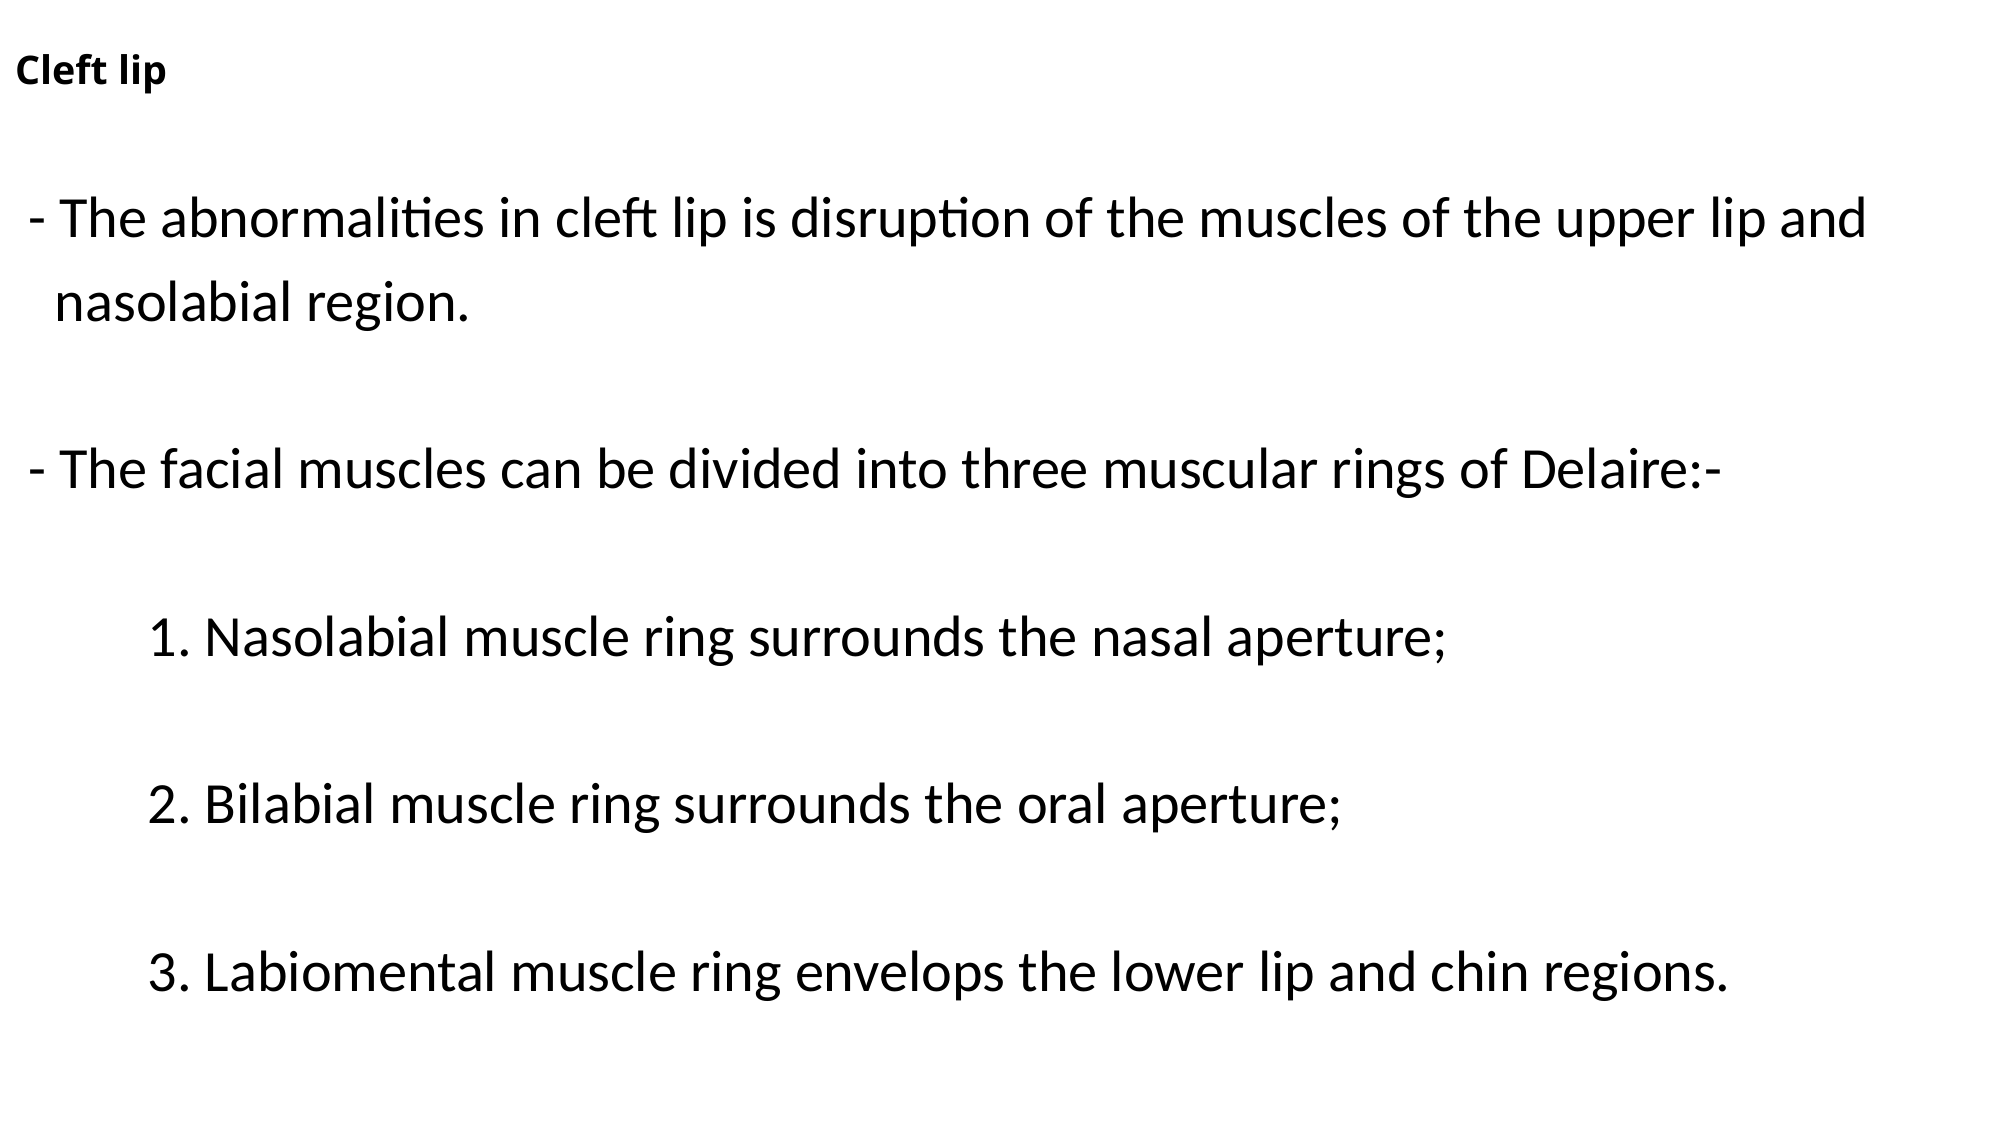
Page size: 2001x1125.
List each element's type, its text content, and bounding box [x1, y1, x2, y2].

list - The abnormalities in cleft lip is disruption of the muscles of the upper lip and nasolabial region. - The facial muscles can be divided into three muscular rings of Delaire:- 1. Nasolabial muscle ring surrounds the nasal aperture; 2. Bilabial muscle ring surrounds the oral aperture; 3. Labiomental muscle ring envelops the lower lip and chin regions. [0, 179, 2000, 1125]
title Cleft lip [0, 0, 1863, 148]
